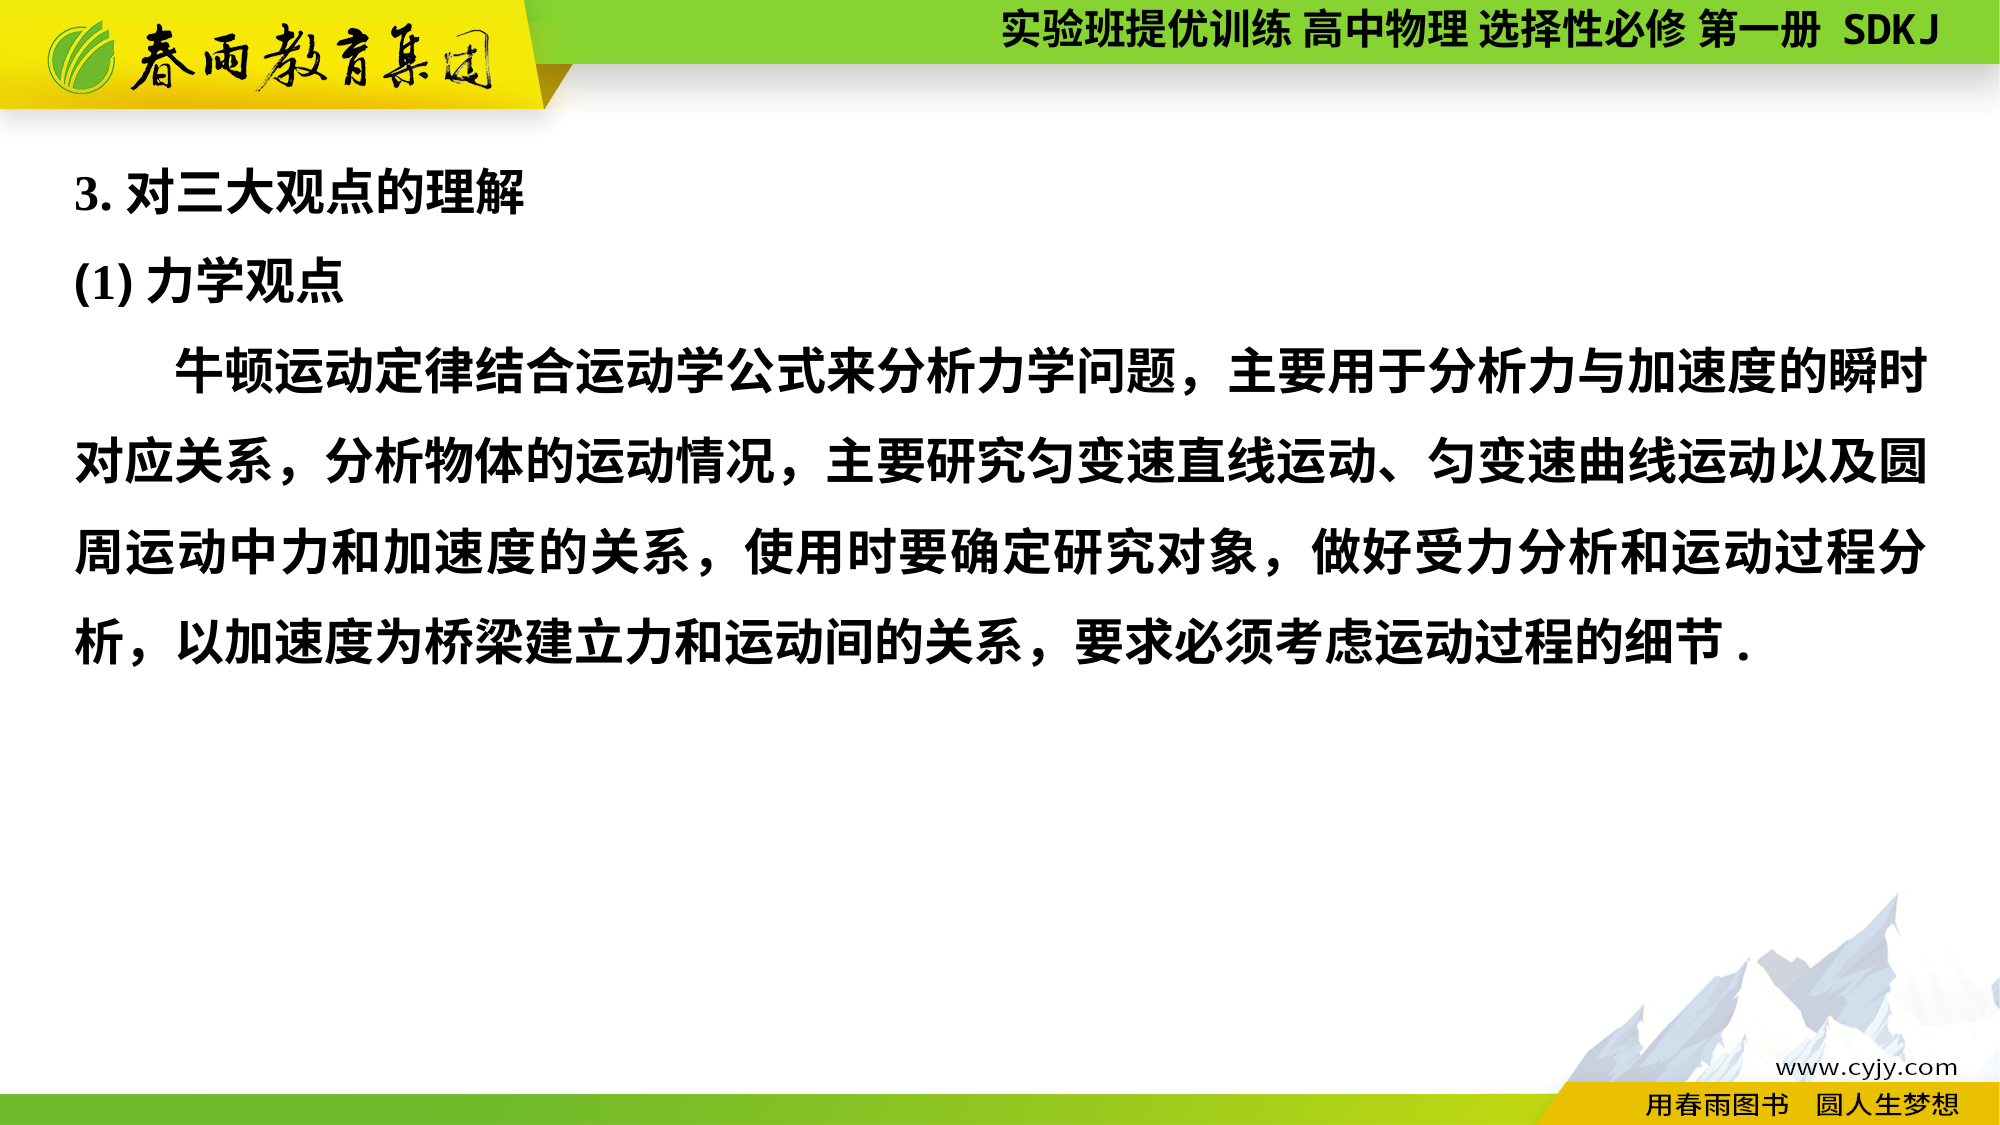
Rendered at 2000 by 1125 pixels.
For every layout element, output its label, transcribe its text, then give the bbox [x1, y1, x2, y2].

list 3.对三大观点的理解 (1)力学观点 牛顿运动定律结合运动学公式来分析力学问题，主要用于分析力与加速度的瞬时对应关系，分析物体的运动情况，主要研究匀变速直线运动、匀变速曲线运动以及圆周运动中力和加速度的关系，使用时要确定研究对象，做好受力分析和运动过程分析，以加速度为桥梁建立力和运动间的关系，要求必须考虑运动过程的细节. [59, 122, 1944, 683]
picture [0, 0, 2000, 1125]
